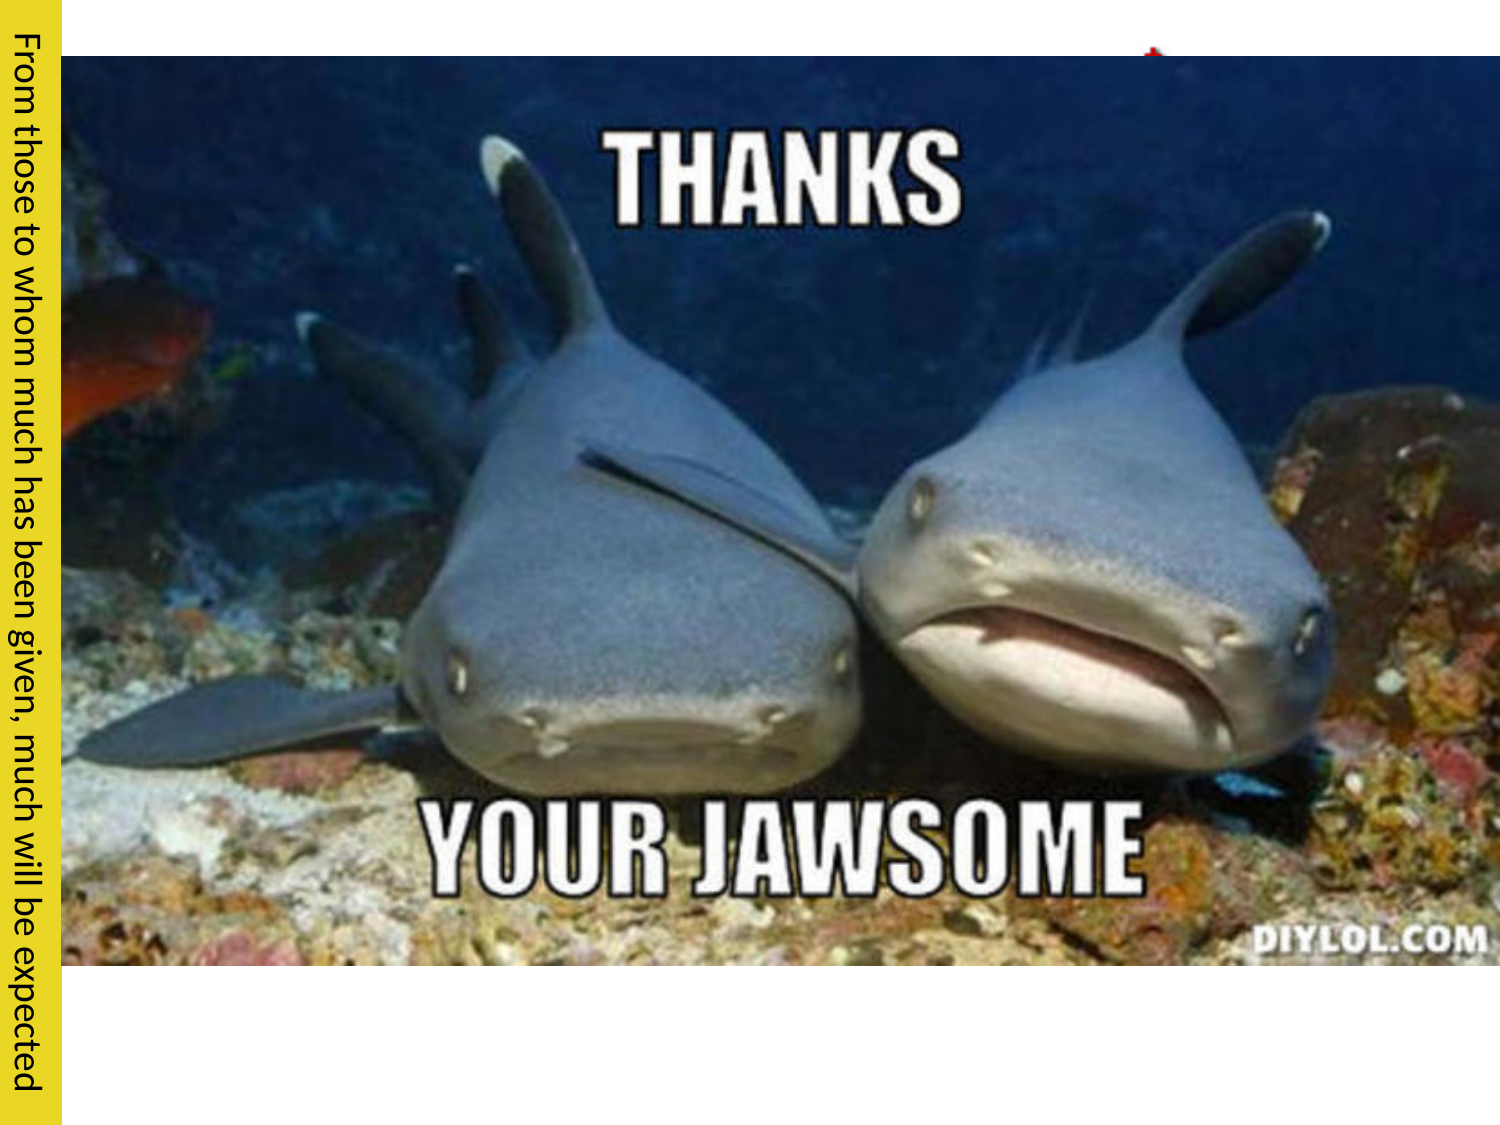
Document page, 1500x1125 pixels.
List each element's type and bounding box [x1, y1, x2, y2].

picture [61, 44, 1500, 966]
